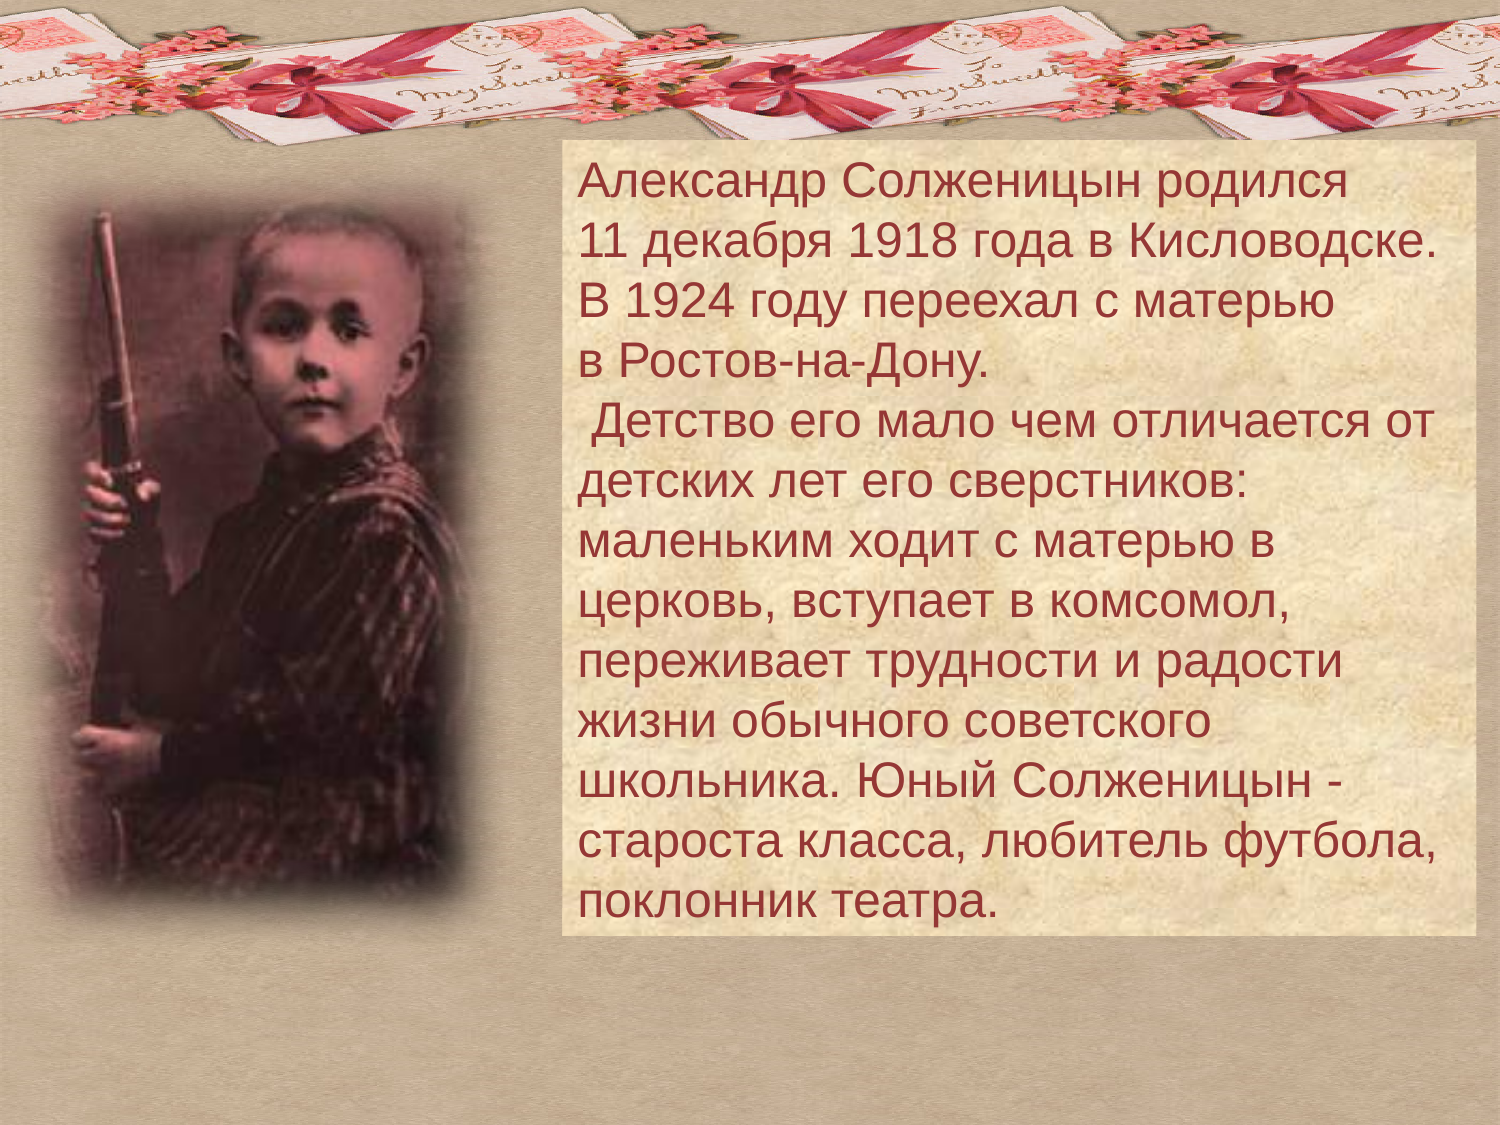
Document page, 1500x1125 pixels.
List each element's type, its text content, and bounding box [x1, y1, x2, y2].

picture [0, 0, 1500, 1125]
text_box Александр Солженицын родился 11 декабря 1918 года в Кисловодске. В 1924 году переехал с матерью в Ростов-на-Дону. Детство его мало чем отличается от детских лет его сверстников: маленьким ходит с матерью в церковь, вступает в комсомол, переживает трудности и радости жизни обычного советского школьника. Юный Солженицын -староста класса, любитель футбола, поклонник театра. [562, 140, 1477, 936]
